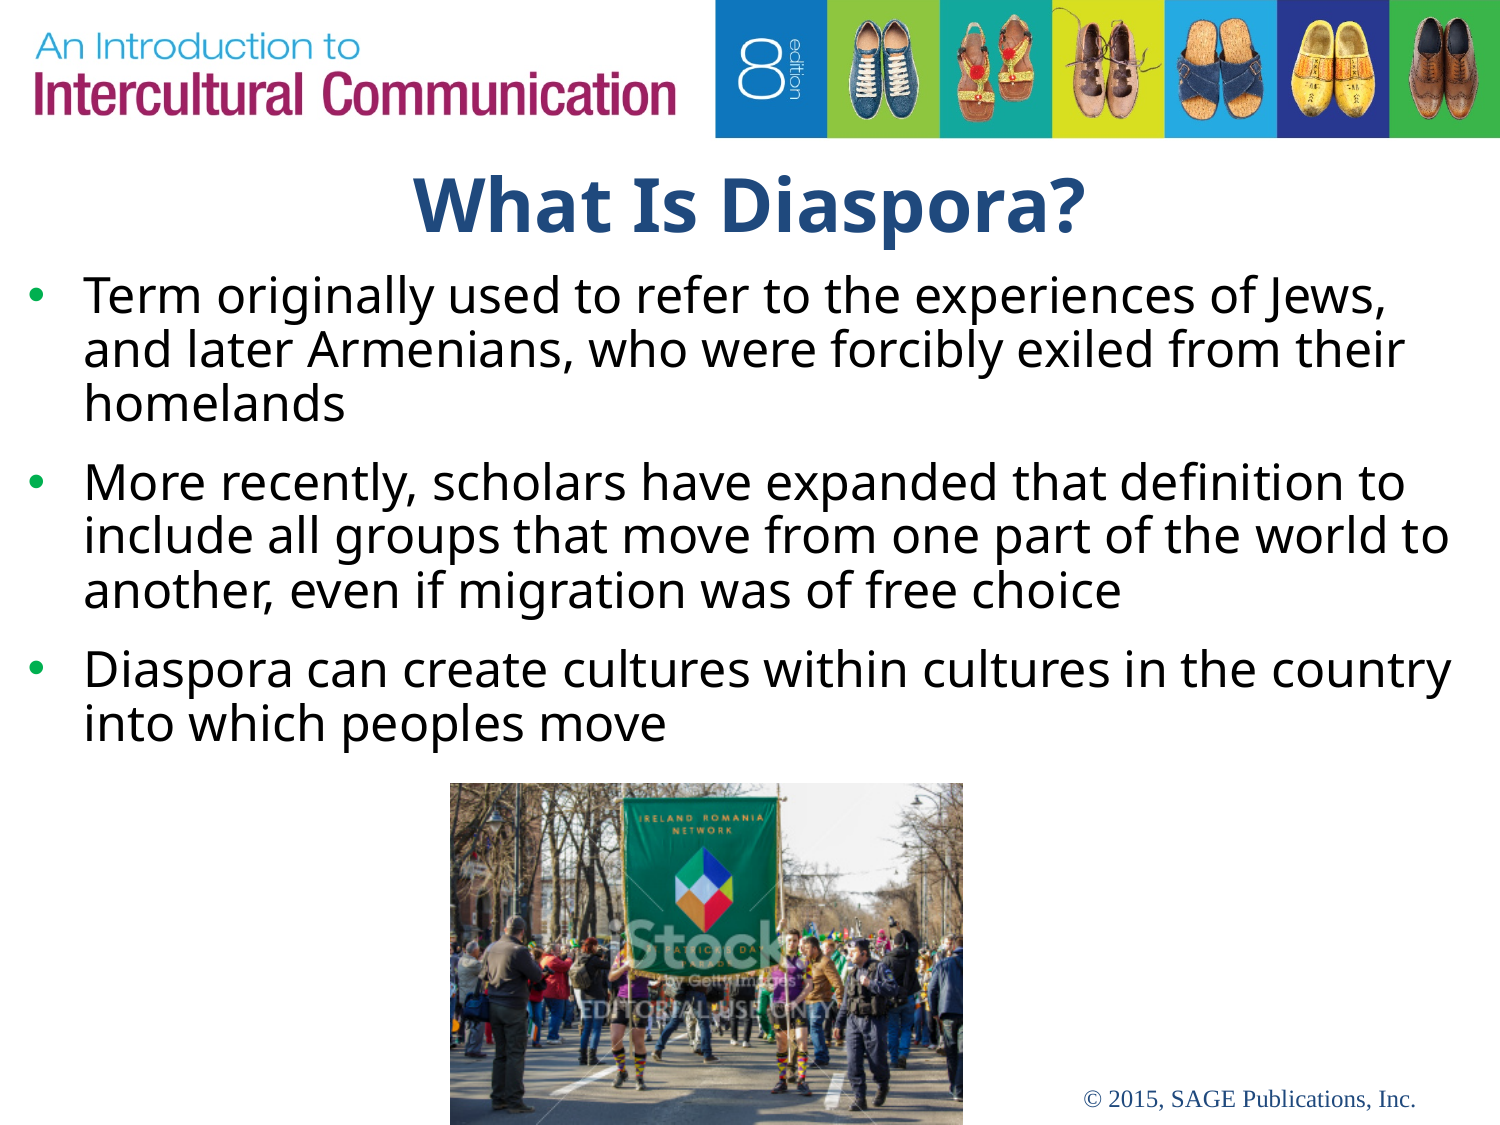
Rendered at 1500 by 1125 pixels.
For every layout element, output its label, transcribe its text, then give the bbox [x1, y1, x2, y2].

picture [0, 250, 1500, 1125]
title What Is Diaspora? [0, 154, 1500, 250]
list Term originally used to refer to the experiences of Jews, and later Armenians, who were forcibly exiled from their homelands More recently, scholars have expanded that definition to include all groups that move from one part of the world to another, even if migration was of free choice Diaspora can create cultures within cultures in the country into which peoples move [12, 262, 1475, 1113]
picture [0, 0, 1500, 154]
text_box © 2015, SAGE Publications, Inc. [1012, 1067, 1488, 1125]
